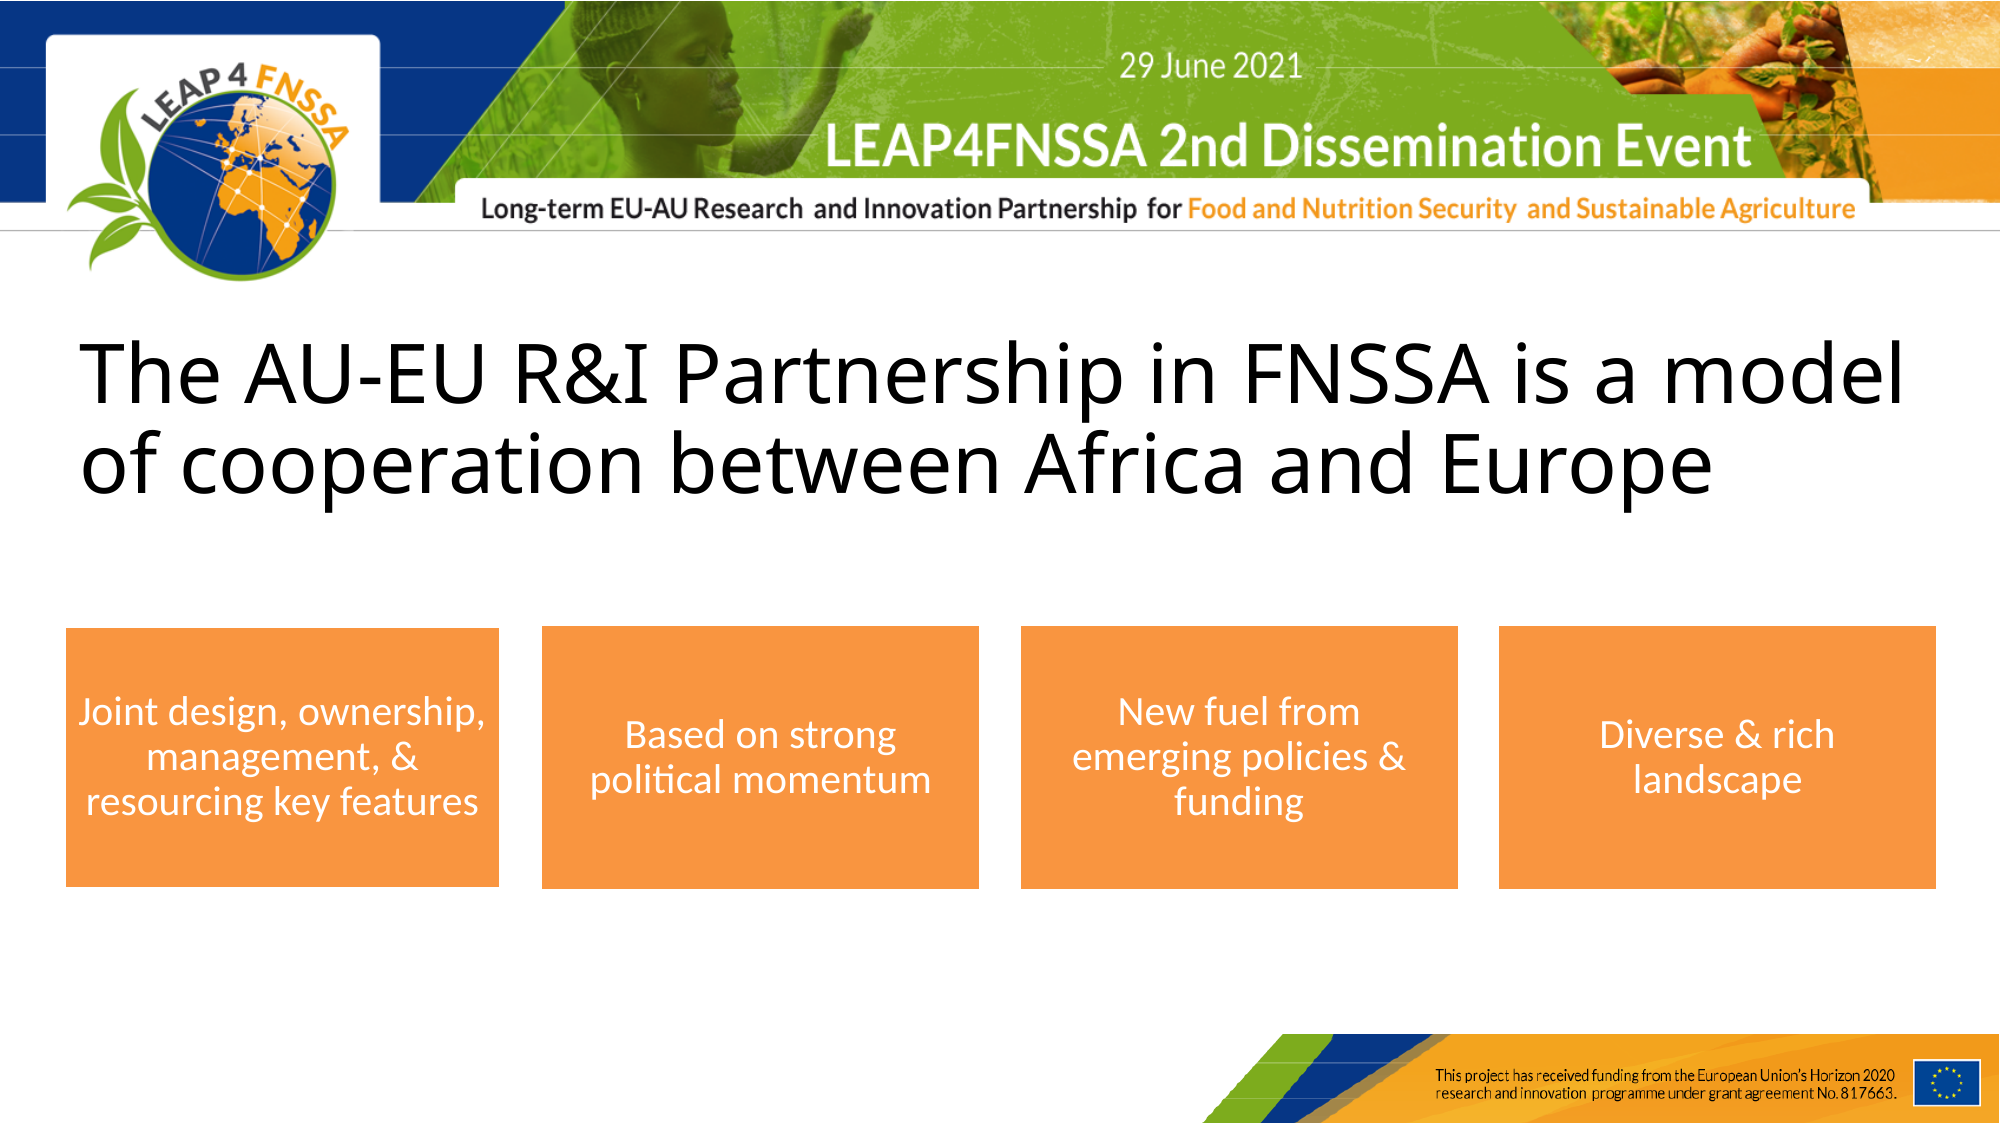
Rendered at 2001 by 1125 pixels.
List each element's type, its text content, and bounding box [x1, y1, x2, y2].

picture [498, 1034, 1999, 1123]
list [64, 484, 1936, 1030]
title The AU-EU R&I Partnership in FNSSA is a model of cooperation between Africa and Europe [64, 281, 1936, 484]
picture [0, 1, 2000, 334]
